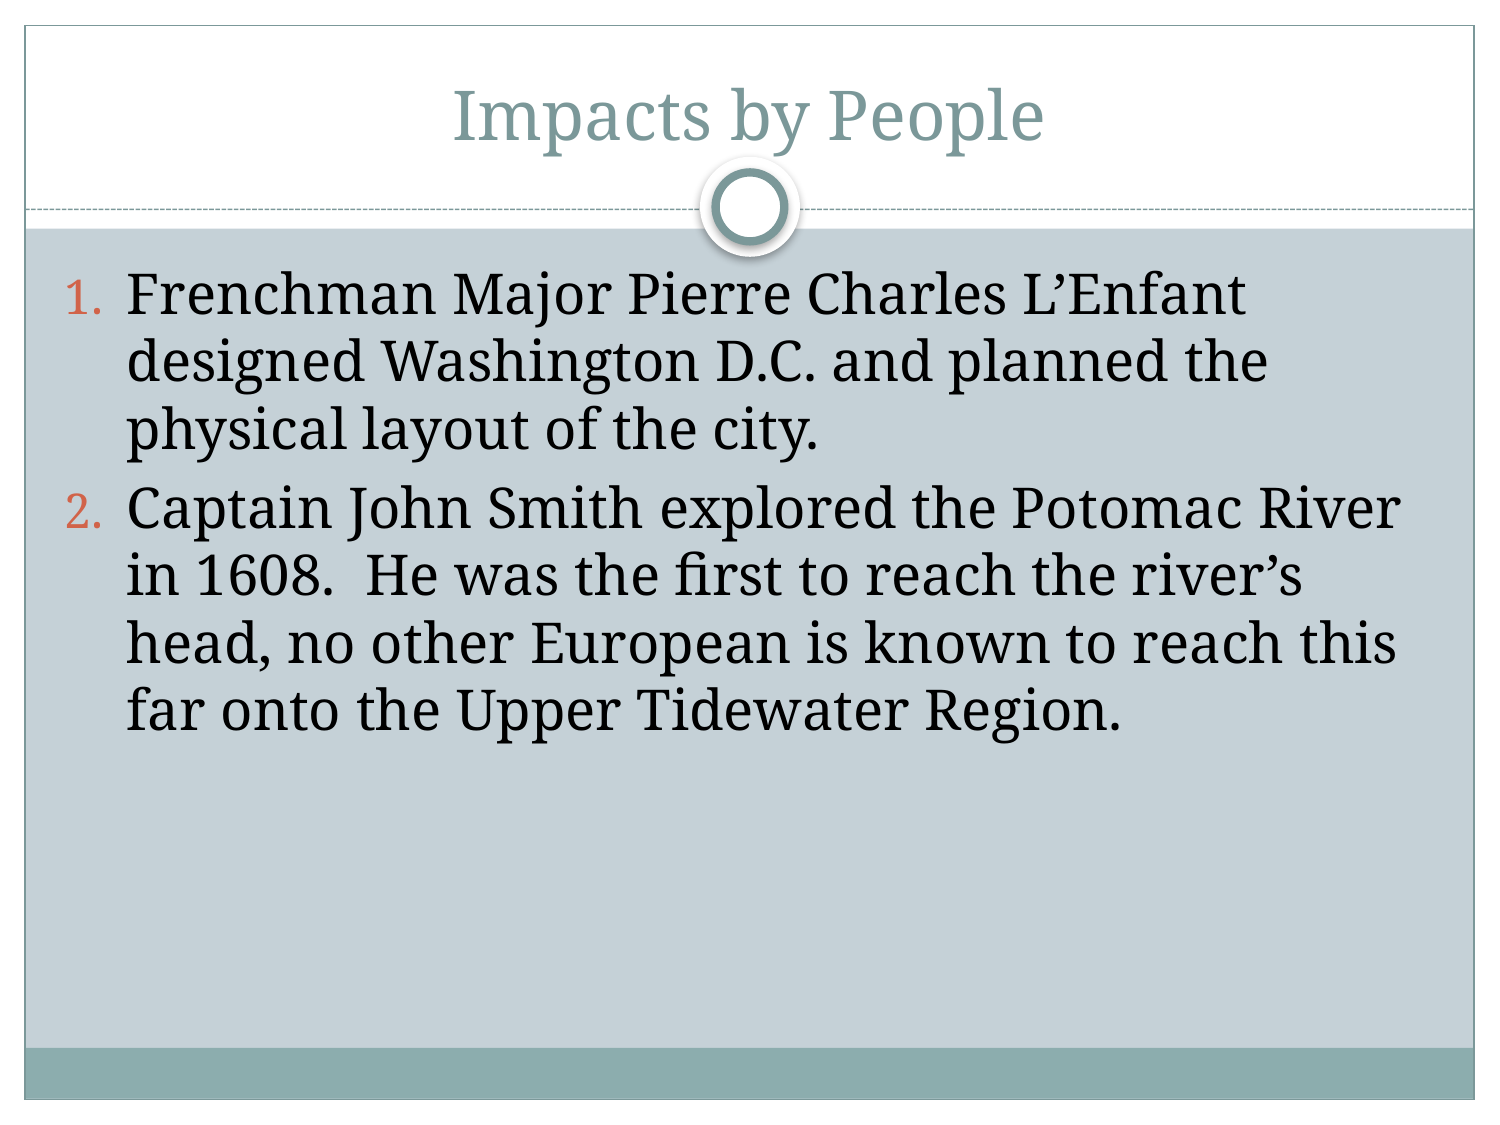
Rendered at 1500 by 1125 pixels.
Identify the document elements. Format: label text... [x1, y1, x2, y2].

title Impacts by People [49, 37, 1450, 163]
list Frenchman Major Pierre Charles L’Enfant designed Washington D.C. and planned the physical layout of the city. Captain John Smith explored the Potomac River in 1608. He was the first to reach the river’s head, no other European is known to reach this far onto the Upper Tidewater Region. [49, 250, 1445, 1001]
